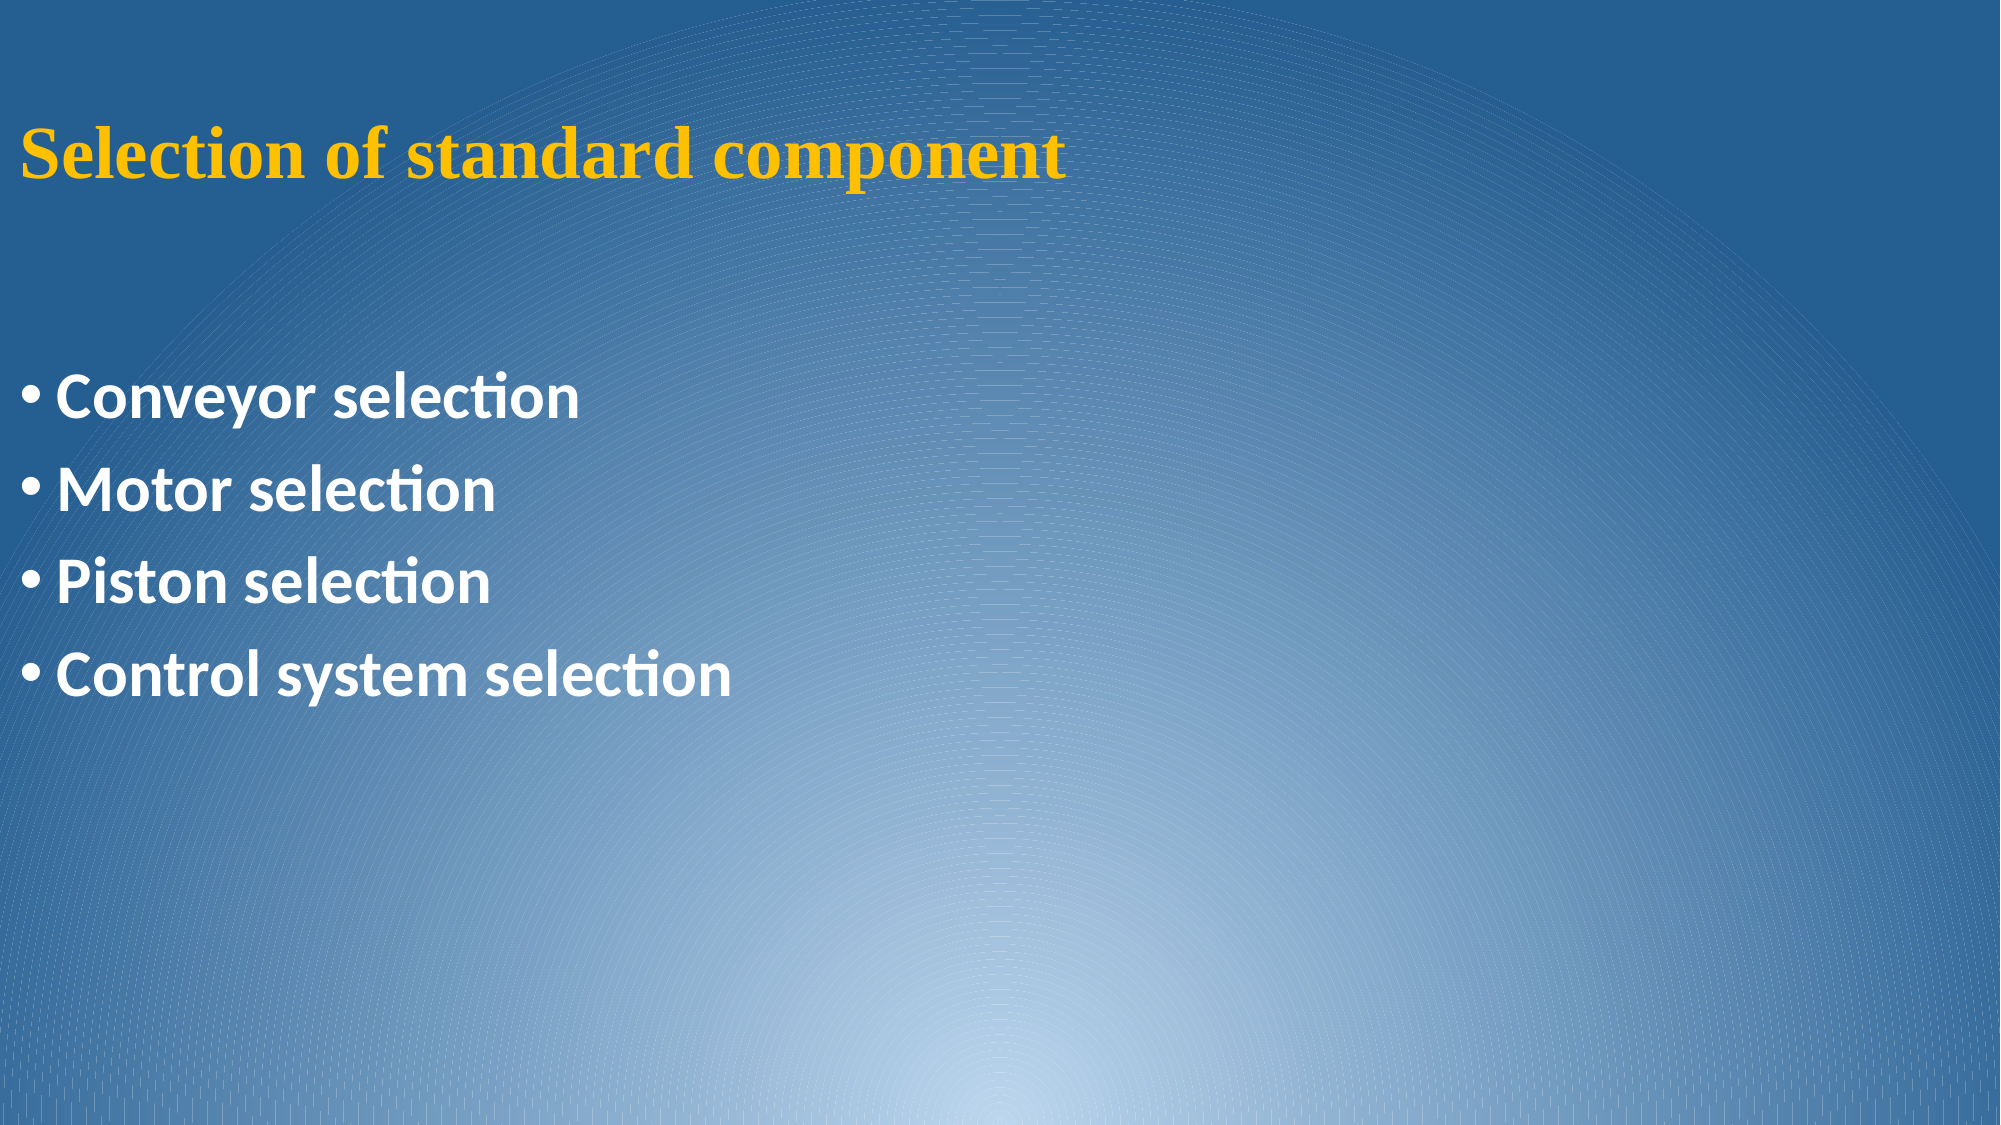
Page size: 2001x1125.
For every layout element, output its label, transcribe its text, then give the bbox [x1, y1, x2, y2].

list Conveyor selection Motor selection Piston selection Control system selection [4, 262, 1730, 977]
title Selection of standard component [4, 45, 1730, 262]
